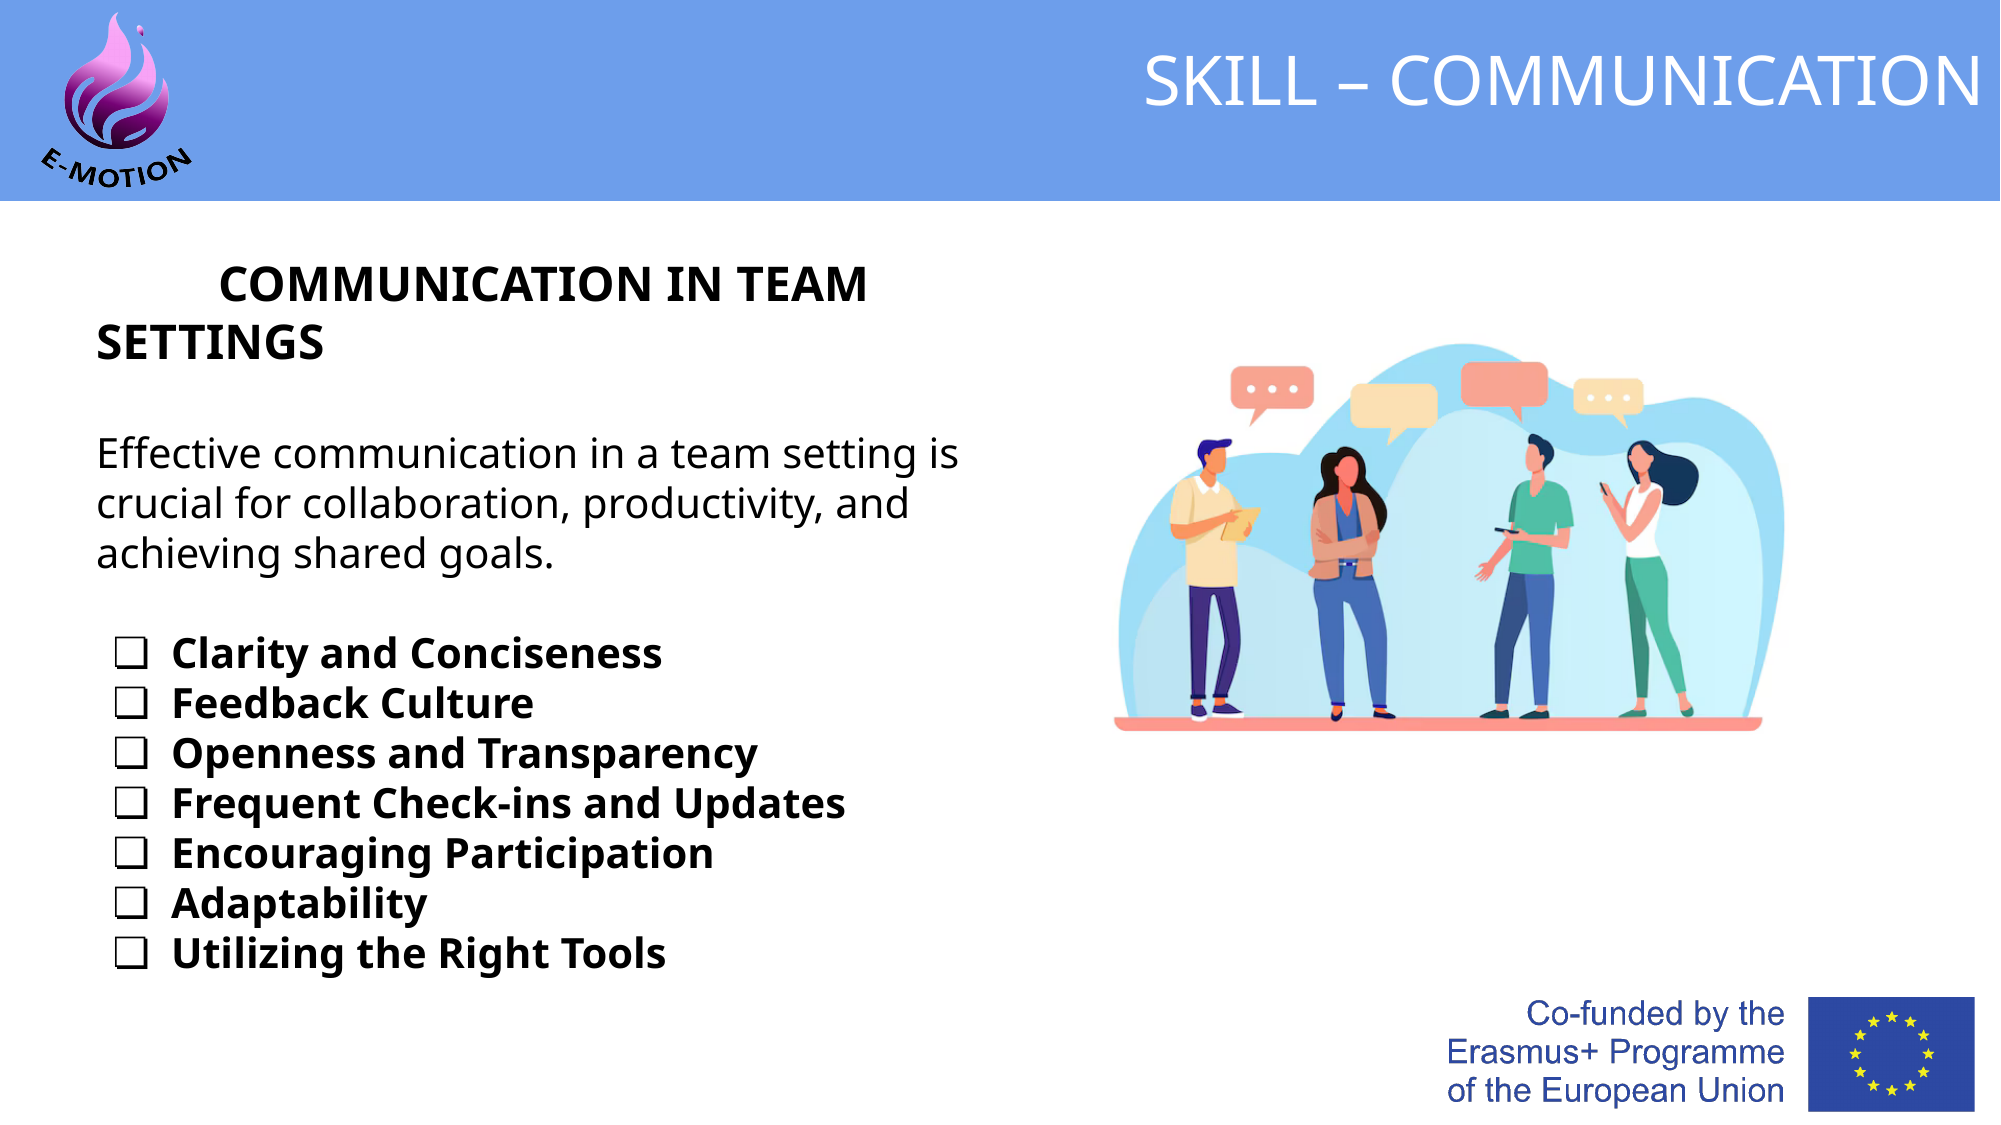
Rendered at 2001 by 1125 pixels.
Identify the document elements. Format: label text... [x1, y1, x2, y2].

picture [1396, 995, 1975, 1116]
text_box SKILL – COMMUNICATION [557, 29, 2000, 305]
picture [0, 0, 253, 247]
picture [1054, 313, 1826, 756]
text_box COMMUNICATION IN TEAM SETTINGS Effective communication in a team setting is crucial for collaboration, productivity, and achieving shared goals. Clarity and Conciseness Feedback Culture Openness and Transparency Frequent Check-ins and Updates Encouraging Participation Adaptability Utilizing the Right Tools [80, 246, 1094, 985]
